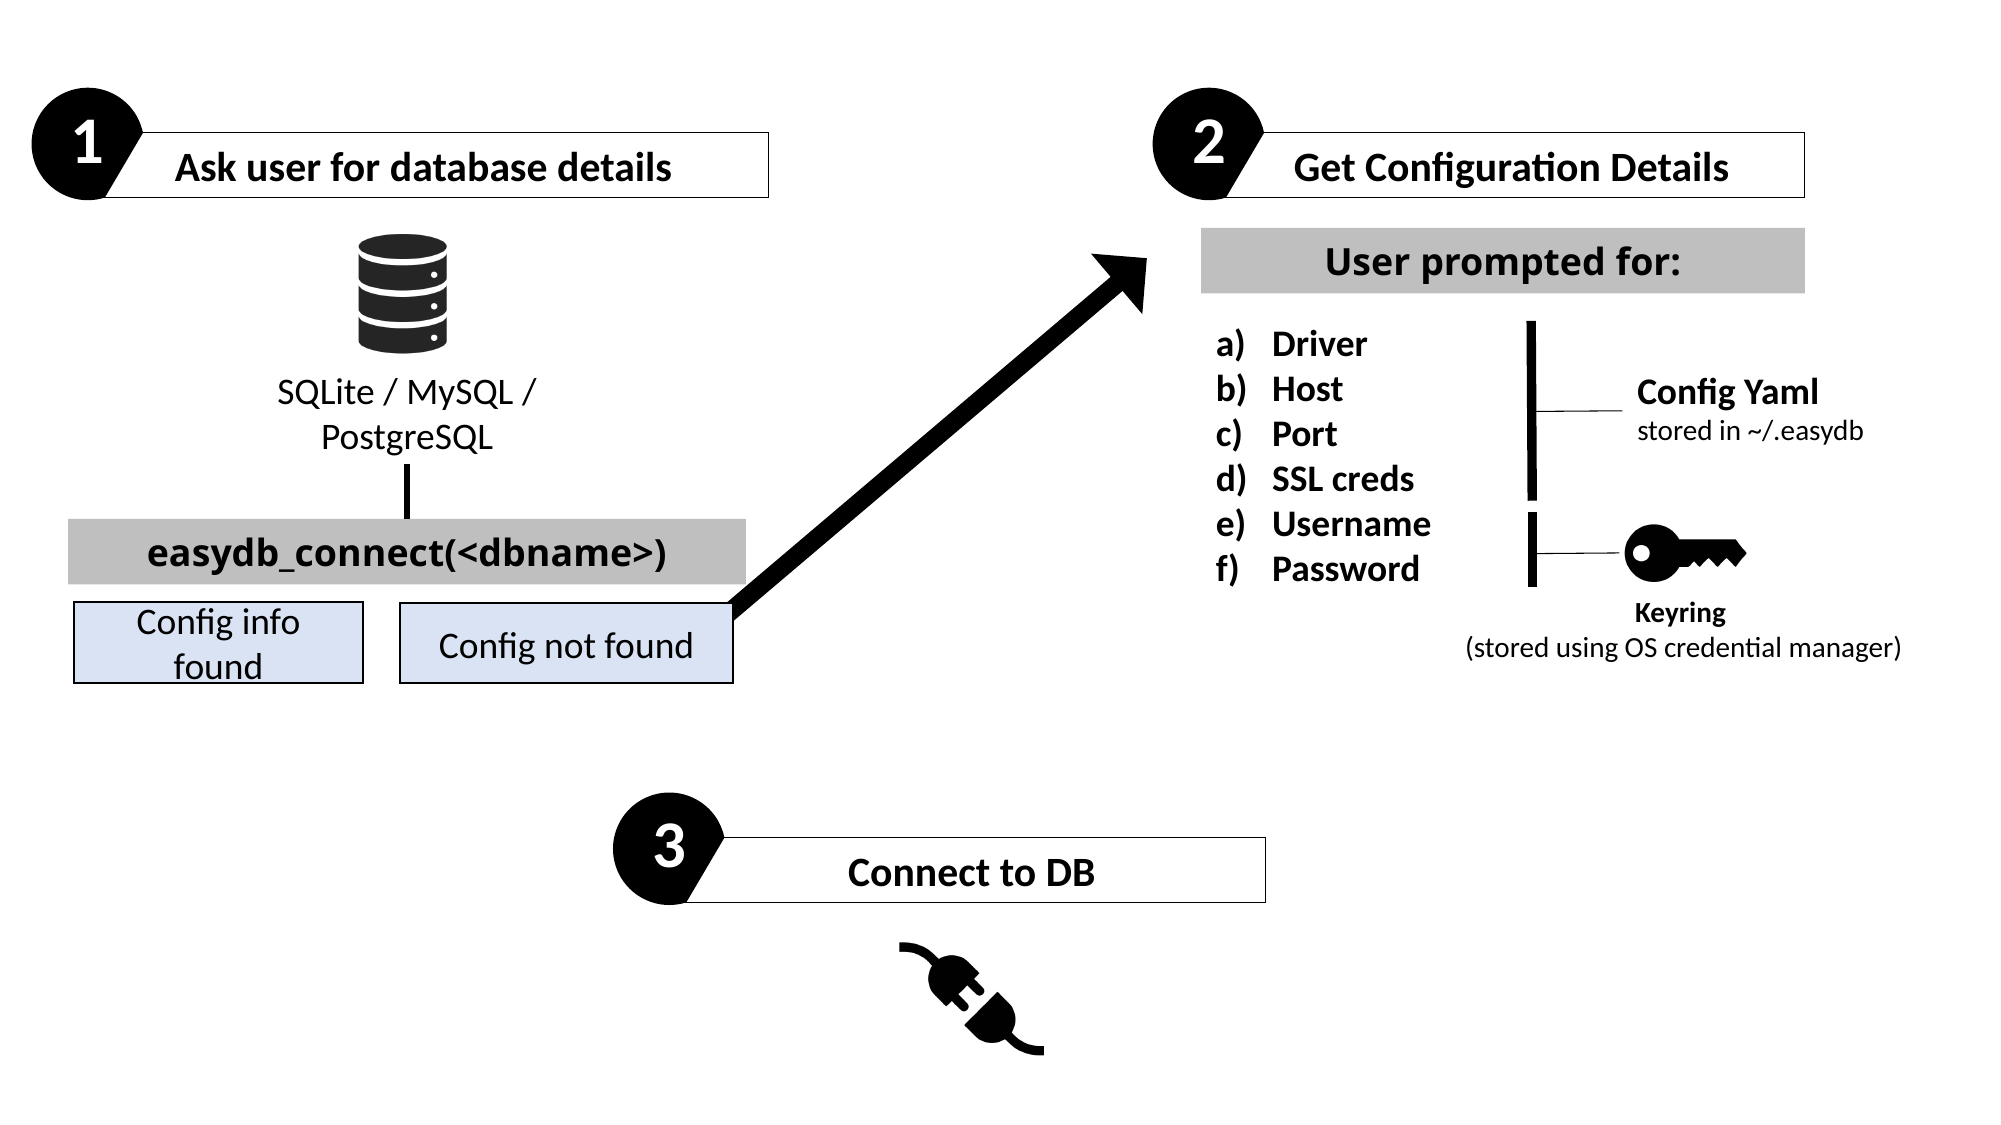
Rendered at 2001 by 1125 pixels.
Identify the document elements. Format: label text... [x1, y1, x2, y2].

text_box Config info found [73, 601, 364, 684]
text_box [1531, 320, 1623, 501]
text_box Driver Host Port SSL creds Username Password [1201, 311, 1508, 687]
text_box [1441, 486, 1926, 672]
text_box 1 [30, 86, 145, 202]
text_box Config Yaml stored in ~/.easydb [1623, 359, 1985, 454]
text_box easydb_connect(<dbname>) [67, 518, 747, 585]
text_box Config not found [399, 602, 734, 684]
text_box Ask user for database details [107, 132, 769, 198]
picture [896, 923, 1047, 1074]
text_box User prompted for: [1200, 227, 1806, 294]
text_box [254, 218, 561, 466]
text_box [725, 252, 1148, 622]
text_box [612, 792, 1266, 905]
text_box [1152, 87, 1805, 201]
